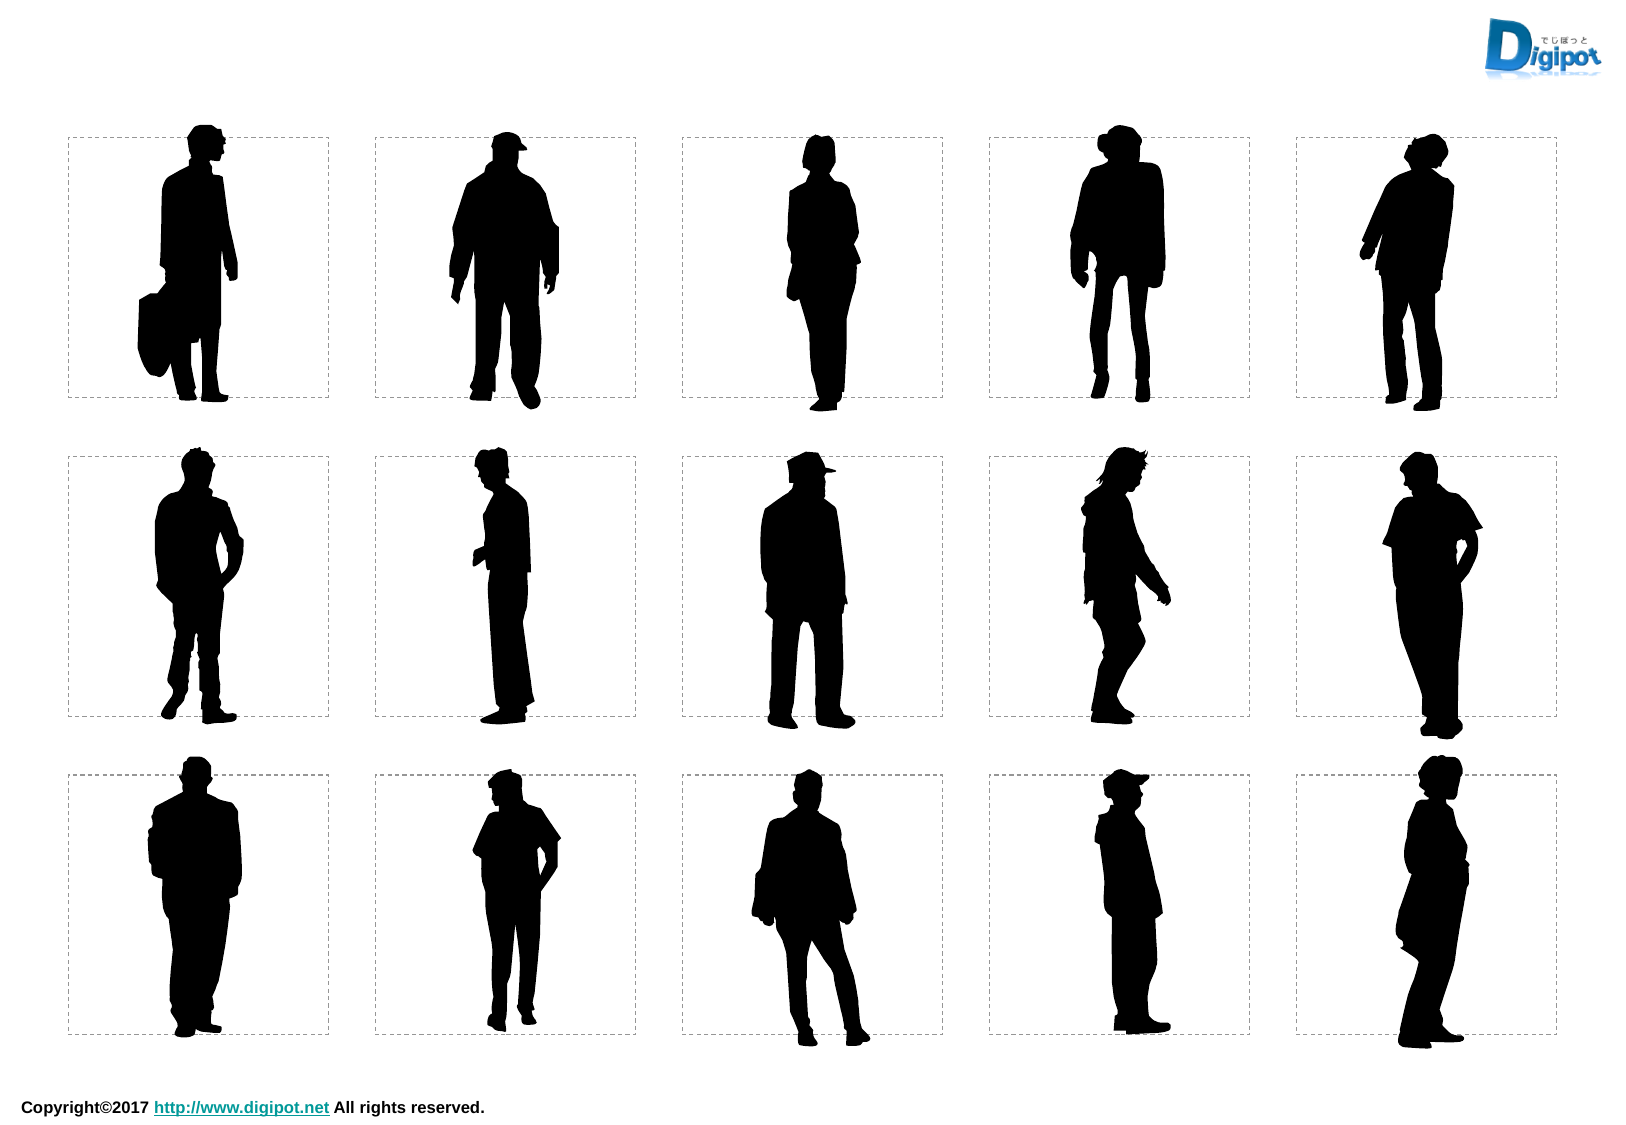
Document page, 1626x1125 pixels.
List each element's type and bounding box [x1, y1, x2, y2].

text_box [1094, 769, 1171, 1035]
text_box [472, 447, 535, 725]
text_box [1070, 125, 1166, 403]
text_box [472, 769, 562, 1032]
text_box [786, 134, 861, 412]
text_box [147, 756, 242, 1038]
text_box [1359, 133, 1455, 411]
text_box [751, 769, 871, 1047]
text_box [449, 132, 559, 410]
text_box [154, 447, 244, 725]
text_box [1395, 755, 1470, 1049]
text_box [1382, 451, 1484, 740]
text_box [1081, 447, 1171, 725]
picture [1485, 18, 1602, 82]
text_box [760, 451, 856, 729]
text_box [137, 124, 238, 403]
